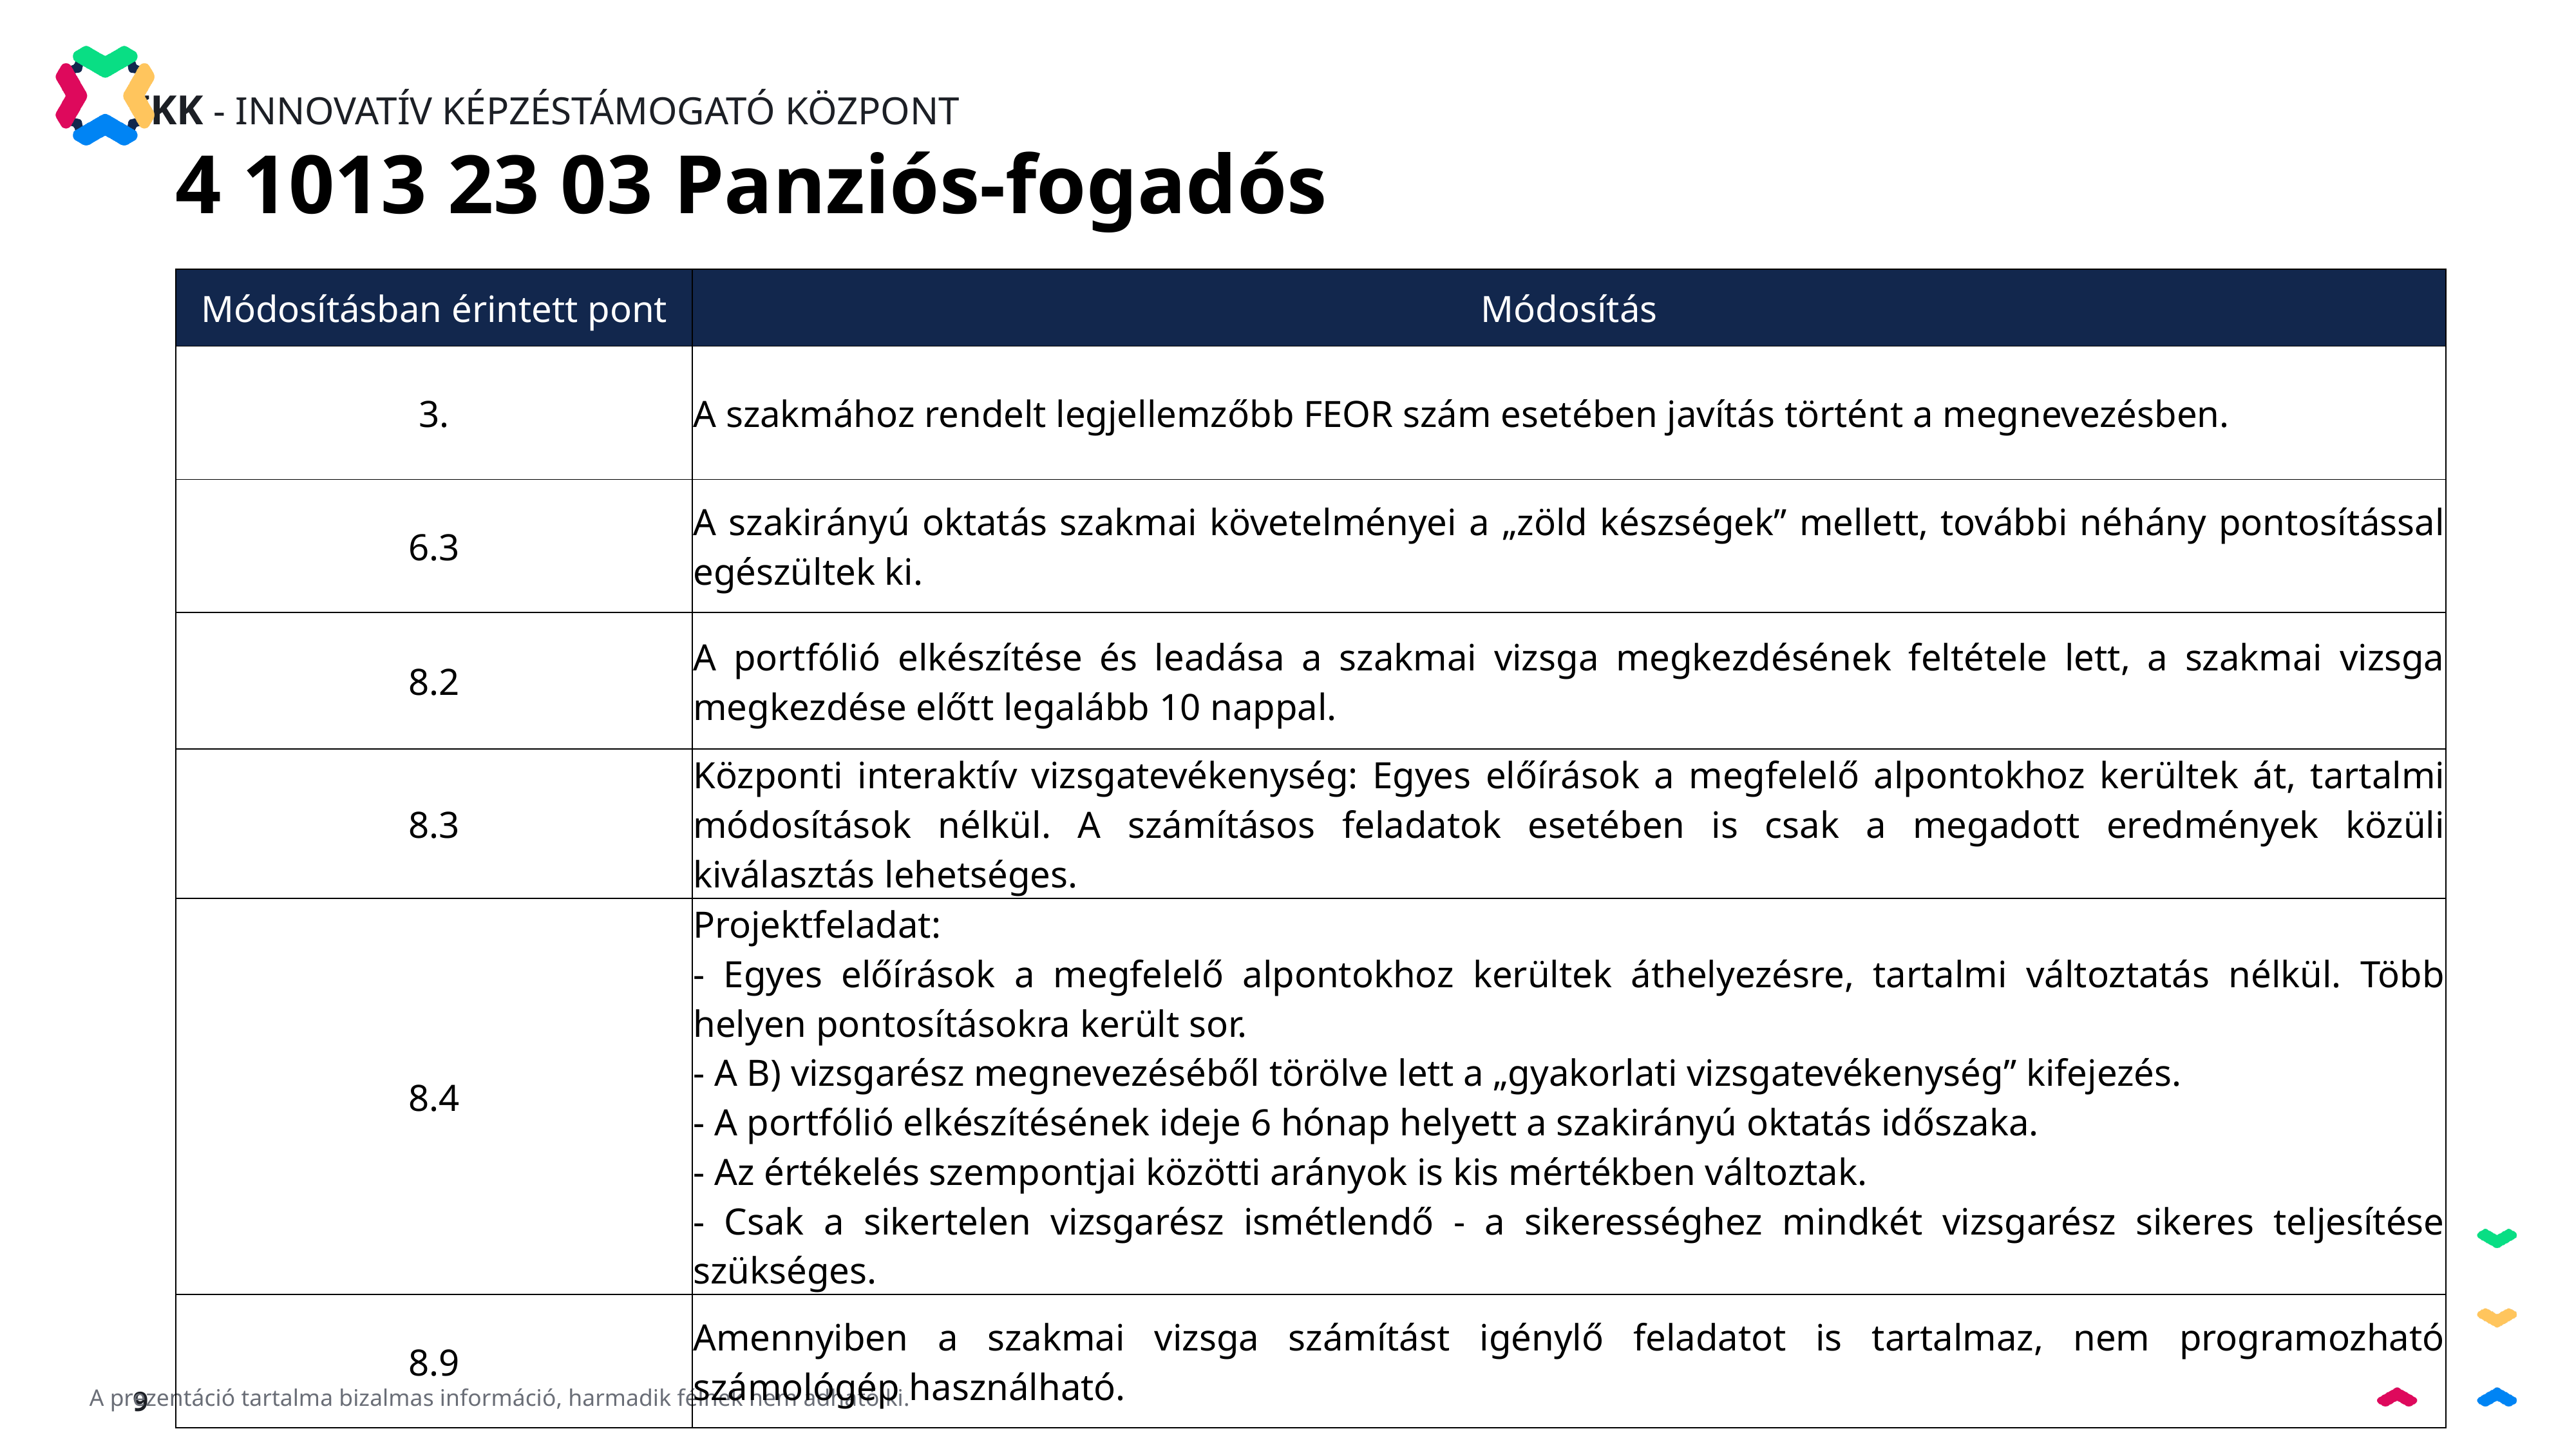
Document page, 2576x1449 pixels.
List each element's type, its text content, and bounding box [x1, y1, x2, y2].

picture [2447, 1229, 2517, 1406]
table_cell 8.3 [176, 750, 692, 898]
table_cell A portfólió elkészítése és leadása a szakmai vizsga megkezdésének feltétele lett, a szakmai vizsga megkezdése előtt legalább 10 nappal. [693, 613, 2445, 748]
table_cell 6.3 [176, 480, 692, 612]
table_cell 8.9 [176, 1295, 692, 1427]
table_cell A szakirányú oktatás szakmai követelményei a „zöld készségek” mellett, további néhány pontosítással egészültek ki. [693, 480, 2445, 612]
table_cell A szakmához rendelt legjellemzőbb FEOR szám esetében javítás történt a megnevezésben. [693, 346, 2445, 479]
table_cell 8.2 [176, 613, 692, 748]
table_cell 3. [176, 346, 692, 479]
table_cell 8.4 [176, 899, 692, 1294]
table_cell Amennyiben a szakmai vizsga számítást igénylő feladatot is tartalmaz, nem programozható számológép használható. [693, 1295, 2445, 1427]
list 4 1013 23 03 Panziós-fogadós [175, 133, 2294, 247]
table_cell Projektfeladat: - Egyes előírások a megfelelő alpontokhoz kerültek áthelyezésre, tartalmi változtatás nélkül. Több helyen pontosításokra került sor. - A B) vizsgarész megnevezéséből törölve lett a „gyakorlati vizsgatevékenység” kifejezés. - A portfólió elkészítésének ideje 6 hónap helyett a szakirányú oktatás időszaka. - Az értékelés szempontjai közötti arányok is kis mértékben változtak. - Csak a sikertelen vizsgarész ismétlendő - a sikerességhez mindkét vizsgarész sikeres teljesítése szükséges. [693, 899, 2445, 1294]
table_header Módosítás [693, 270, 2445, 346]
table_cell Központi interaktív vizsgatevékenység: Egyes előírások a megfelelő alpontokhoz kerültek át, tartalmi módosítások nélkül. A számításos feladatok esetében is csak a megadott eredmények közüli kiválasztás lehetséges. [693, 750, 2445, 898]
table_header Módosításban érintett pont [176, 270, 692, 346]
picture [55, 46, 155, 146]
